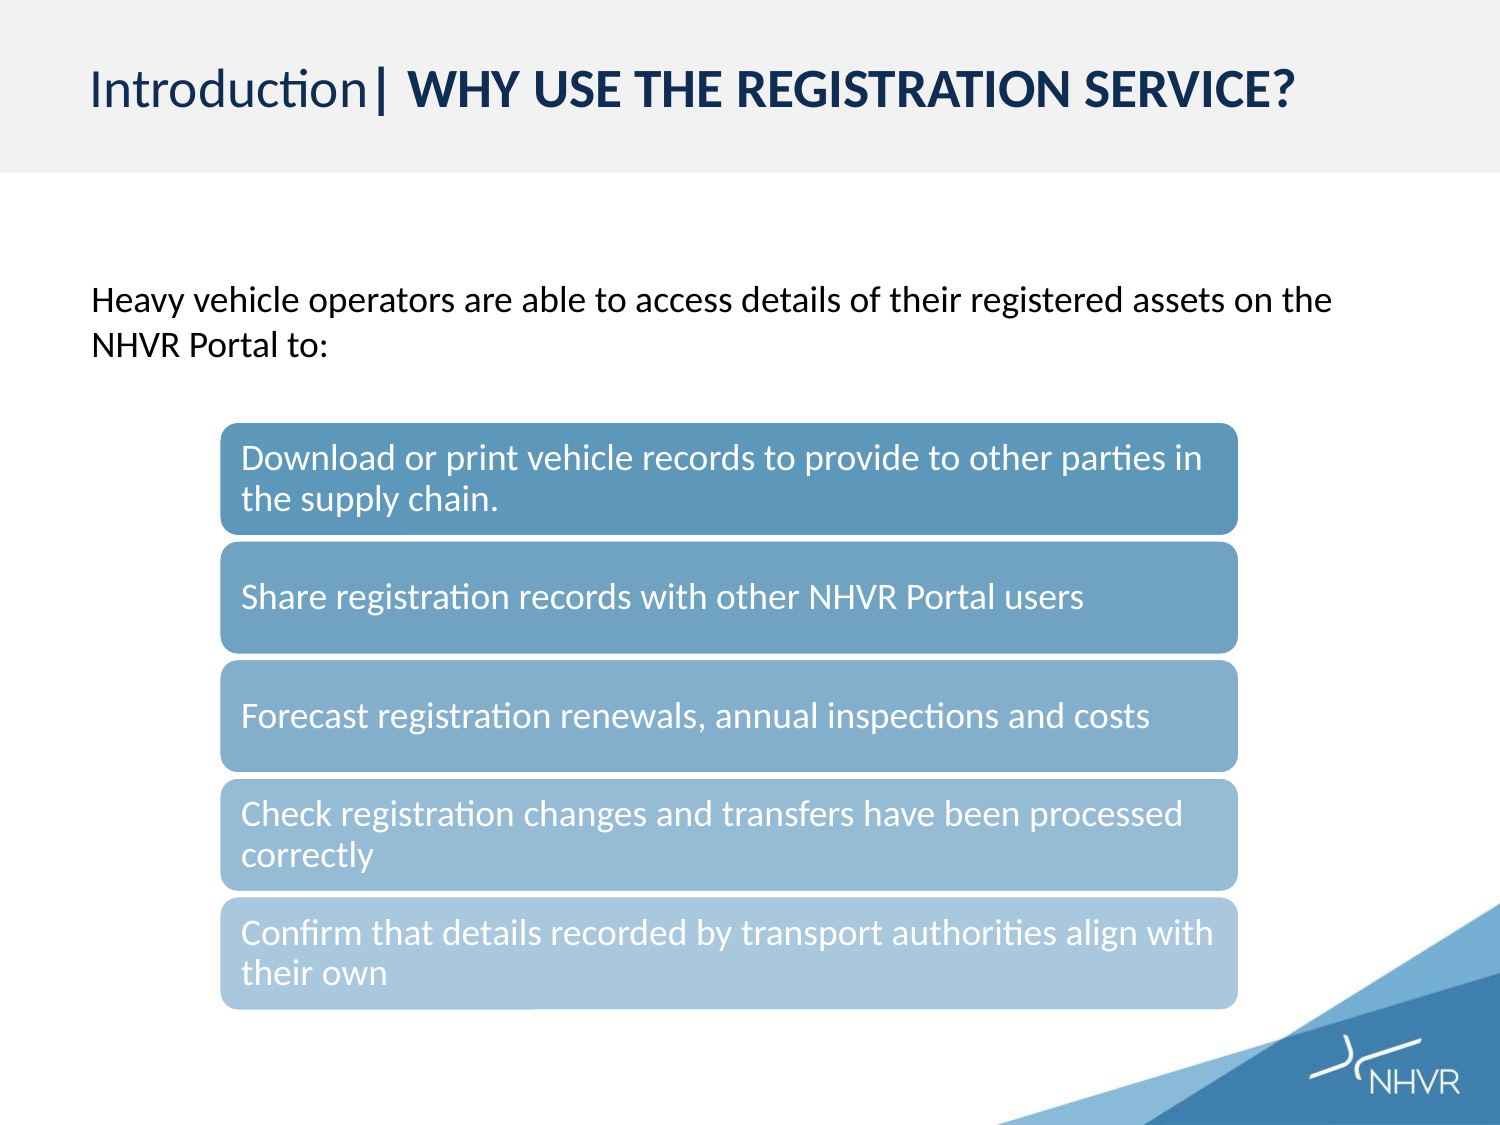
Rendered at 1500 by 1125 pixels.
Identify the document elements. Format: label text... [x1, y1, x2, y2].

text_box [218, 420, 1241, 1012]
text_box Heavy vehicle operators are able to access details of their registered assets on the NHVR Portal to: [76, 267, 1412, 372]
picture [0, 173, 1500, 1125]
title Introduction| WHY USE THE REGISTRATION SERVICE? [75, 45, 1459, 173]
